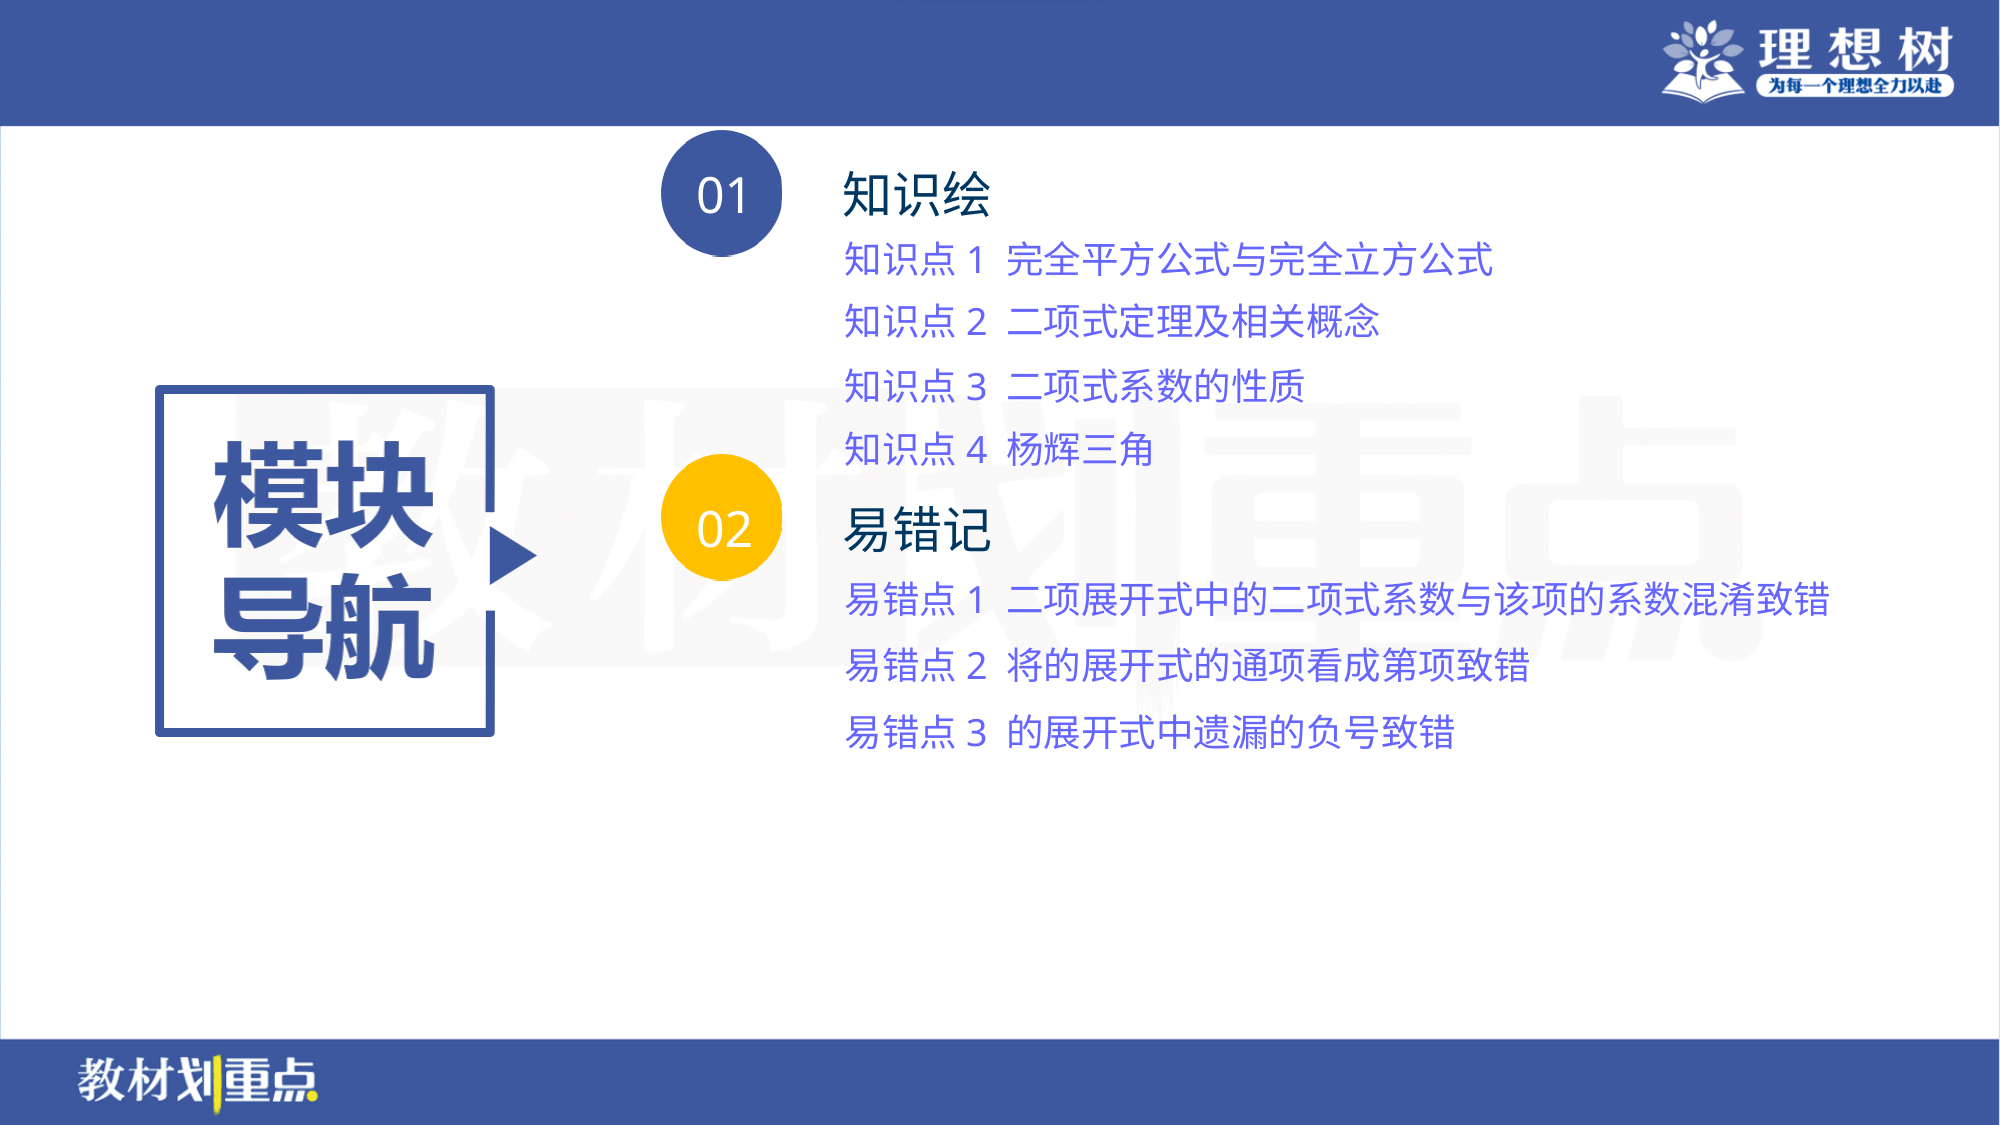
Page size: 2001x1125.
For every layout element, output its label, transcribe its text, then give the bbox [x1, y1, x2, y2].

picture [0, 0, 2000, 1125]
text_box 易错点1 二项展开式中的二项式系数与该项的系数混淆致错 [844, 568, 1967, 628]
text_box 知识点1 完全平方公式与完全立方公式 [844, 229, 1967, 288]
text_box 02 [661, 464, 788, 591]
text_box 知识点3 二项式系数的性质 [844, 355, 1967, 415]
text_box 知识点2 二项式定理及相关概念 [844, 291, 1967, 350]
text_box 知识点4 杨辉三角 [844, 418, 1967, 478]
text_box 01 [782, 130, 788, 257]
text_box 易错记 [814, 491, 1022, 566]
text_box 知识绘 [814, 155, 1022, 231]
